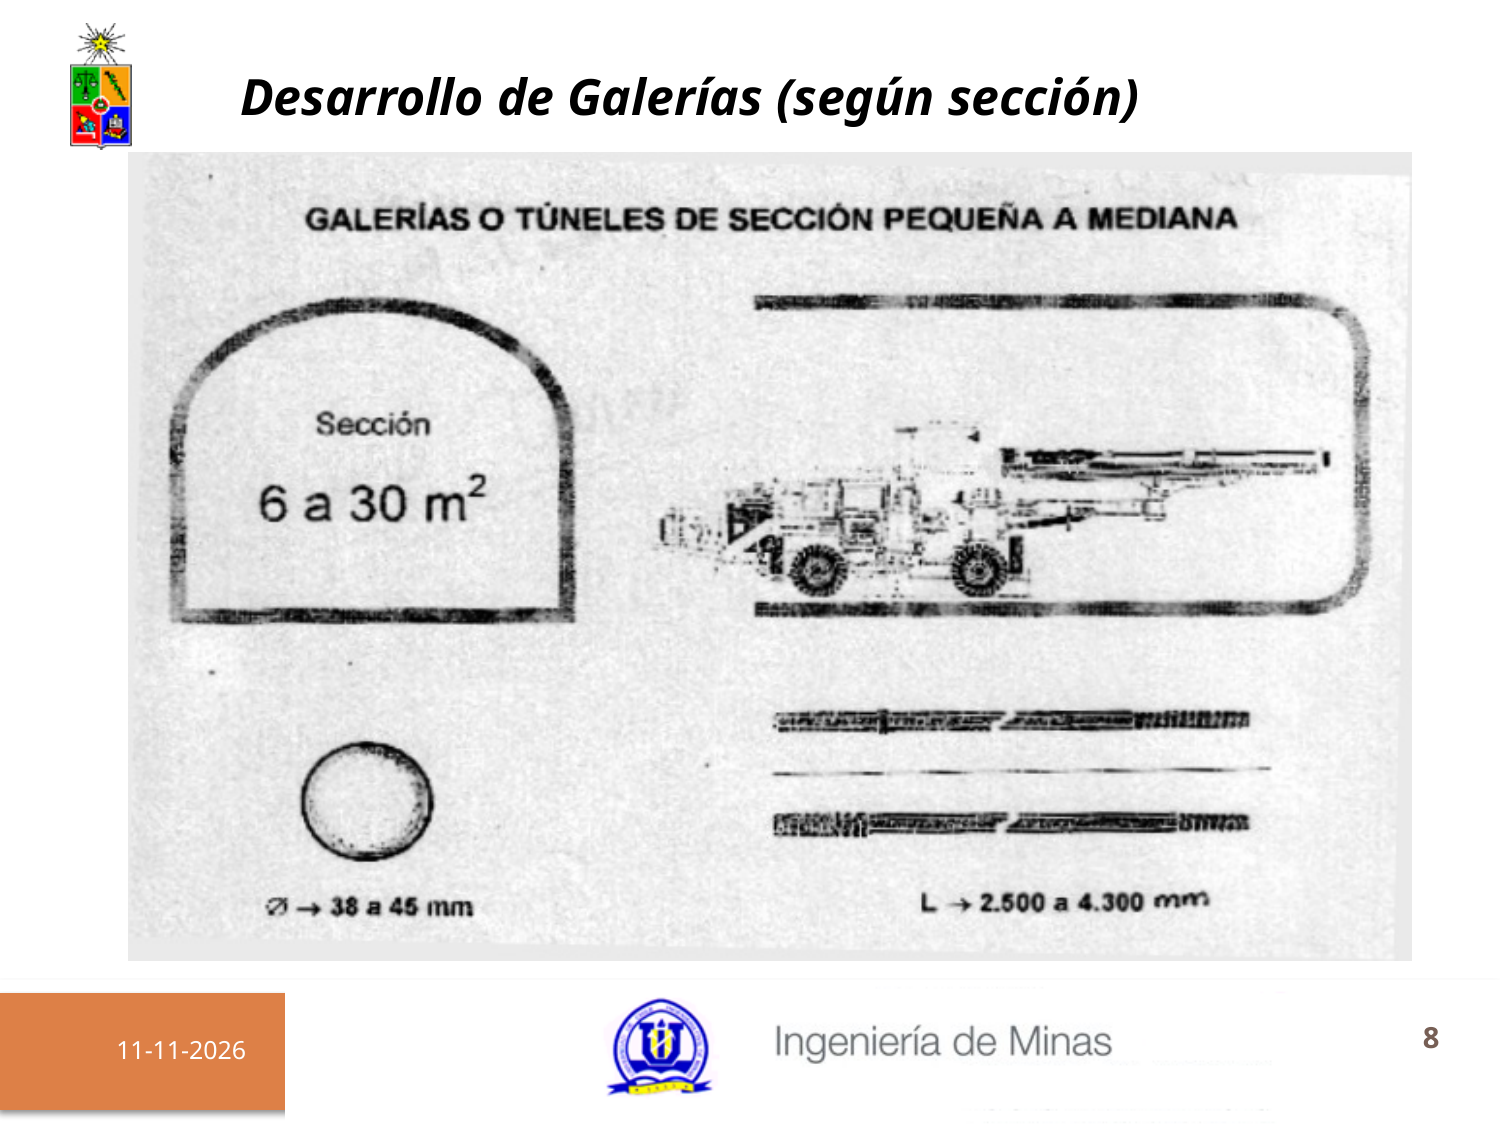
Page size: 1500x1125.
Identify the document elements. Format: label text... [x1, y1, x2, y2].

picture [69, 23, 132, 151]
picture [285, 980, 1500, 1125]
text_box Desarrollo de Galerías (según sección) [225, 58, 1155, 134]
picture [128, 152, 1412, 961]
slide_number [12, 995, 279, 1108]
